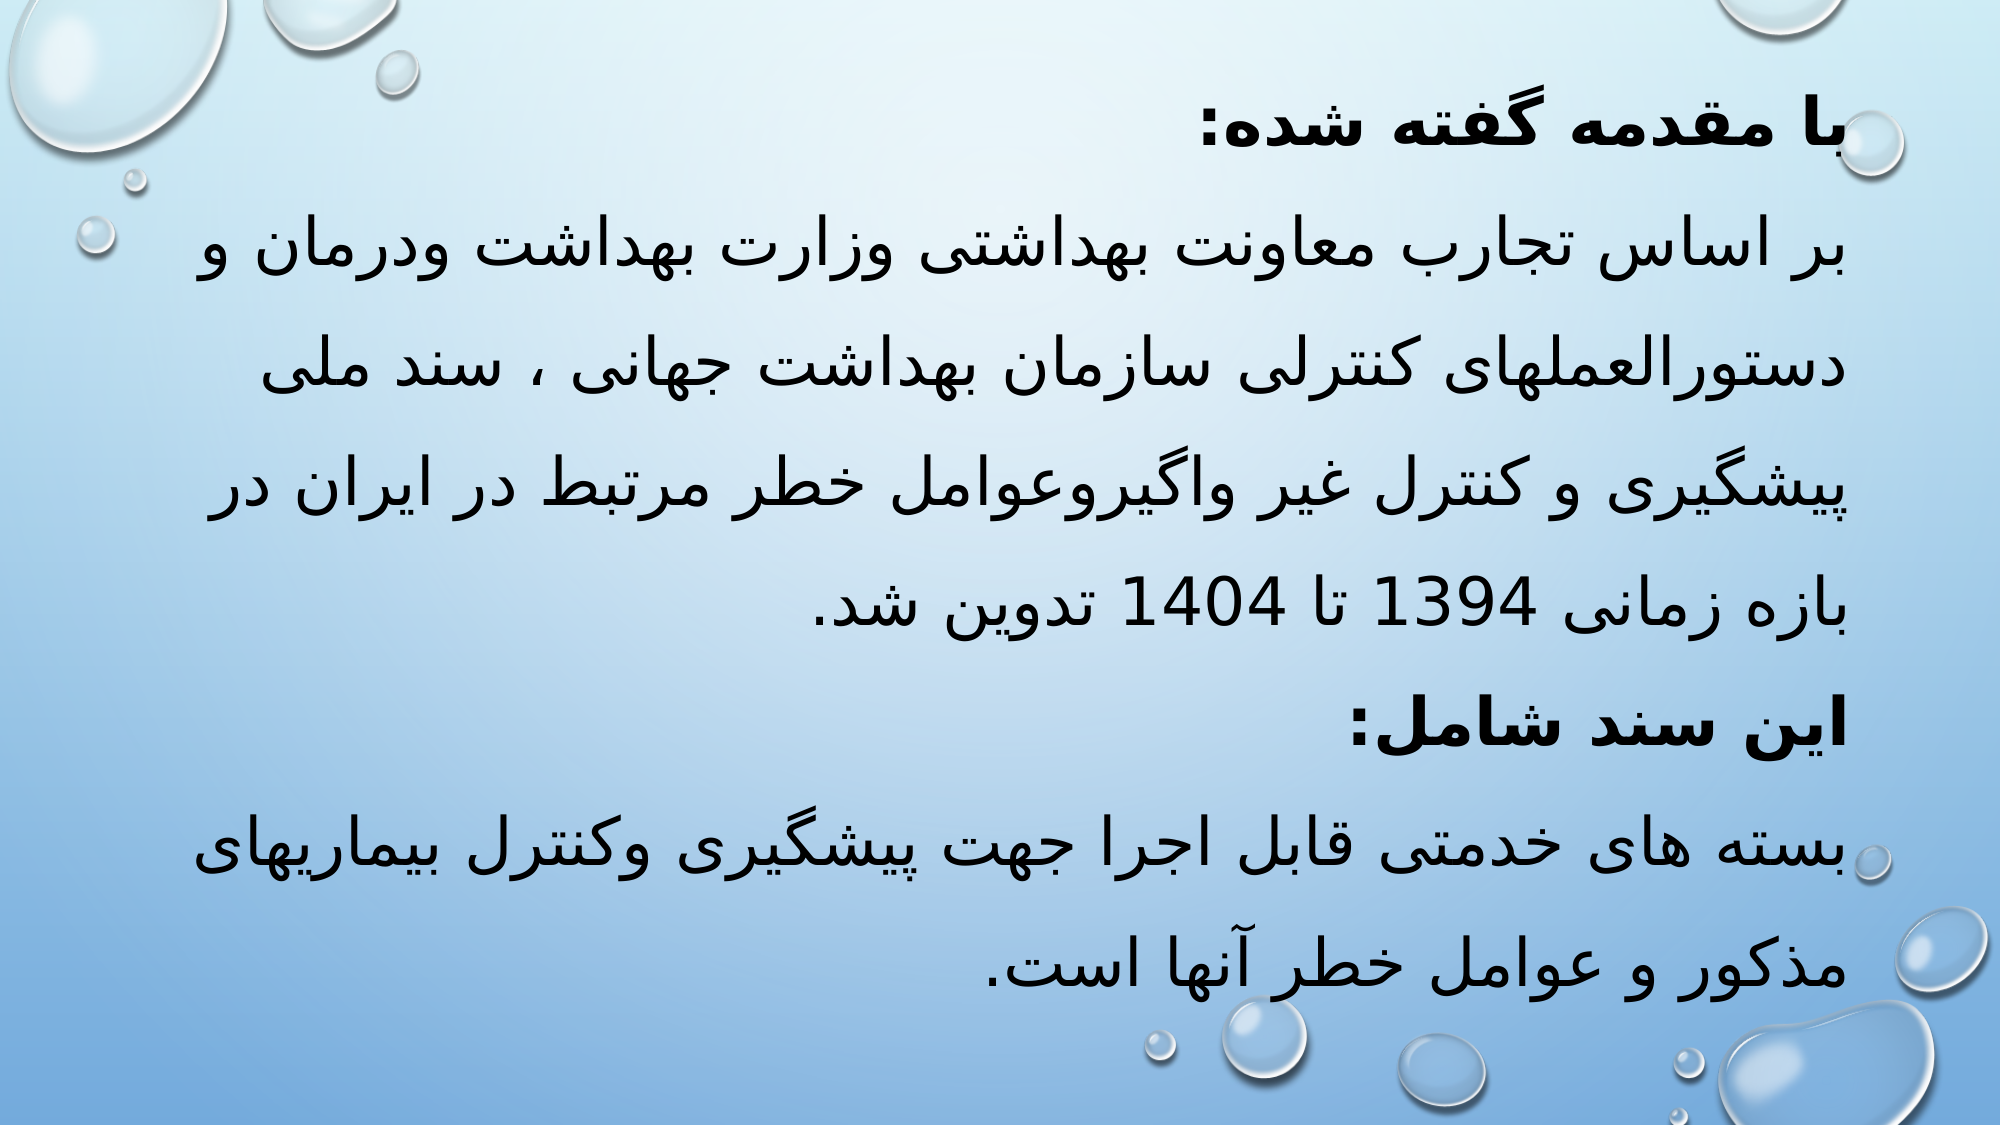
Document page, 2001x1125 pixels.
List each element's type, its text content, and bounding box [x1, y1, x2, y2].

title با مقدمه گفته شده: بر اساس تجارب معاونت بهداشتی وزارت بهداشت ودرمان و دستورالعملهای کنترلی سازمان بهداشت جهانی ، سند ملی پیشگیری و کنترل غیر واگیروعوامل خطر مرتبط در ایران در بازه زمانی 1394 تا 1404 تدوین شد. این سند شامل: بسته های خدمتی قابل اجرا جهت پیشگیری وکنترل بیماریهای مذکور و عوامل خطر آنها است. [141, 0, 1867, 1038]
picture [0, 0, 2000, 1125]
